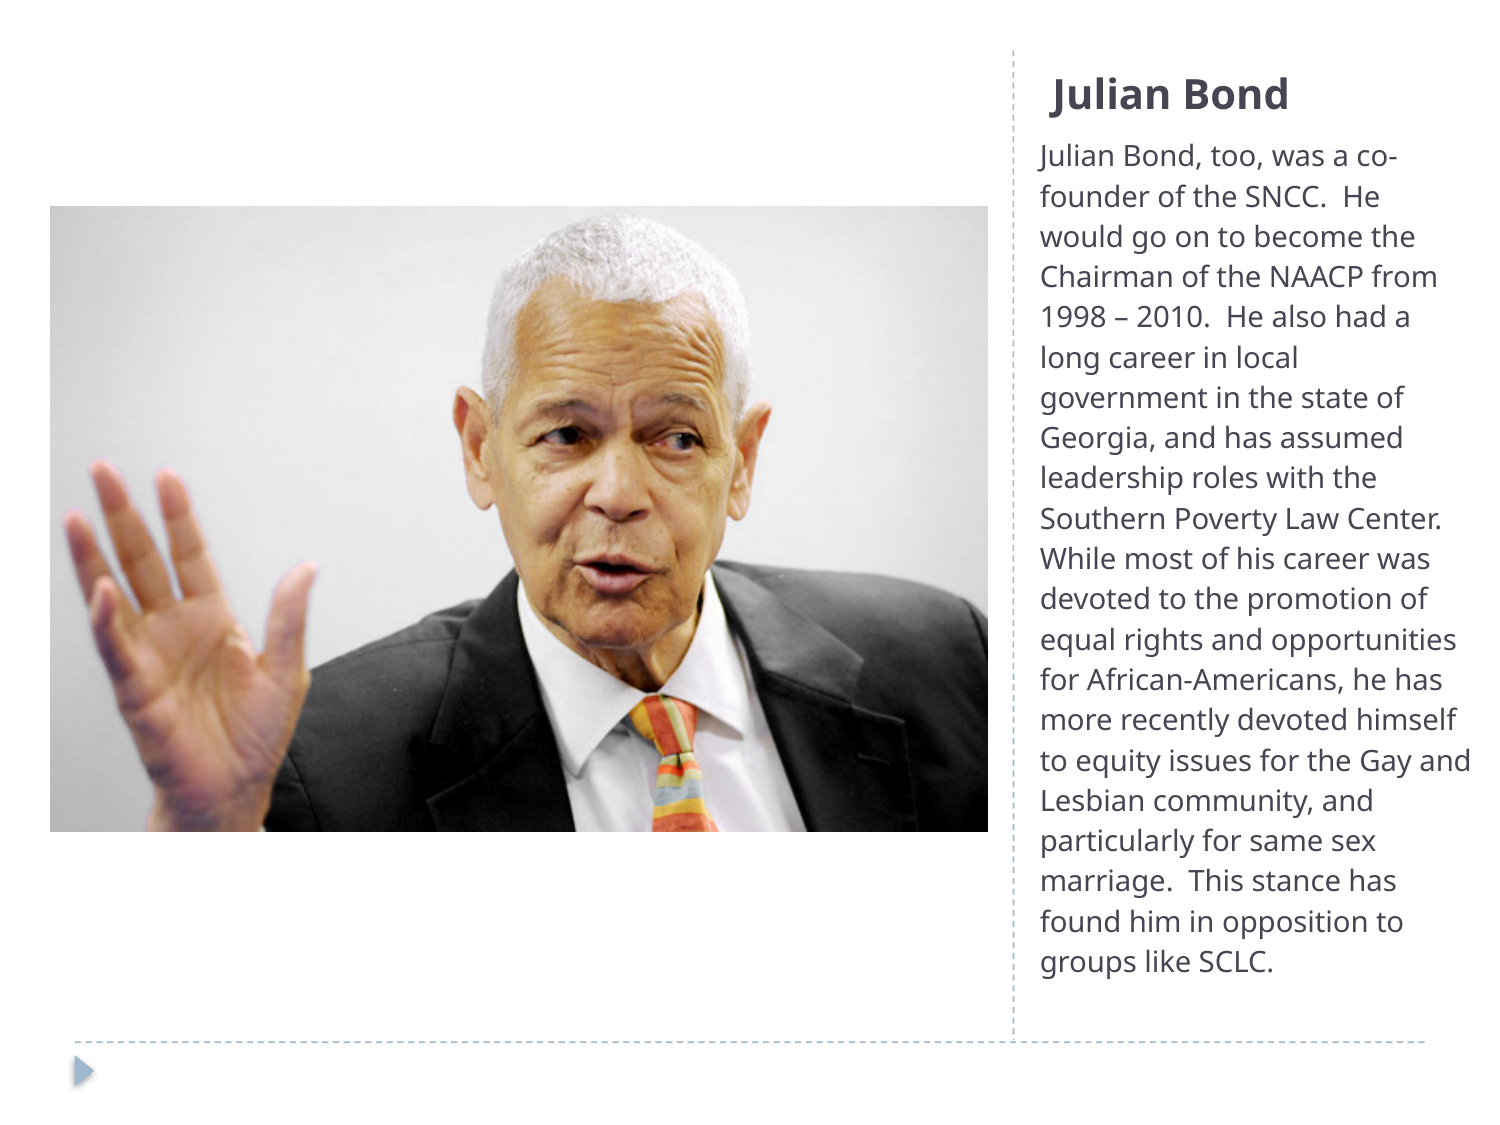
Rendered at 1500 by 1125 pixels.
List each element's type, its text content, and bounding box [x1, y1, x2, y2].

title Julian Bond [1037, 50, 1450, 125]
list Julian Bond, too, was a co-founder of the SNCC. He would go on to become the Chairman of the NAACP from 1998 – 2010. He also had a long career in local government in the state of Georgia, and has assumed leadership roles with the Southern Poverty Law Center. While most of his career was devoted to the promotion of equal rights and opportunities for African-Americans, he has more recently devoted himself to equity issues for the Gay and Lesbian community, and particularly for same sex marriage. This stance has found him in opposition to groups like SCLC. [1025, 125, 1488, 995]
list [49, 206, 988, 832]
